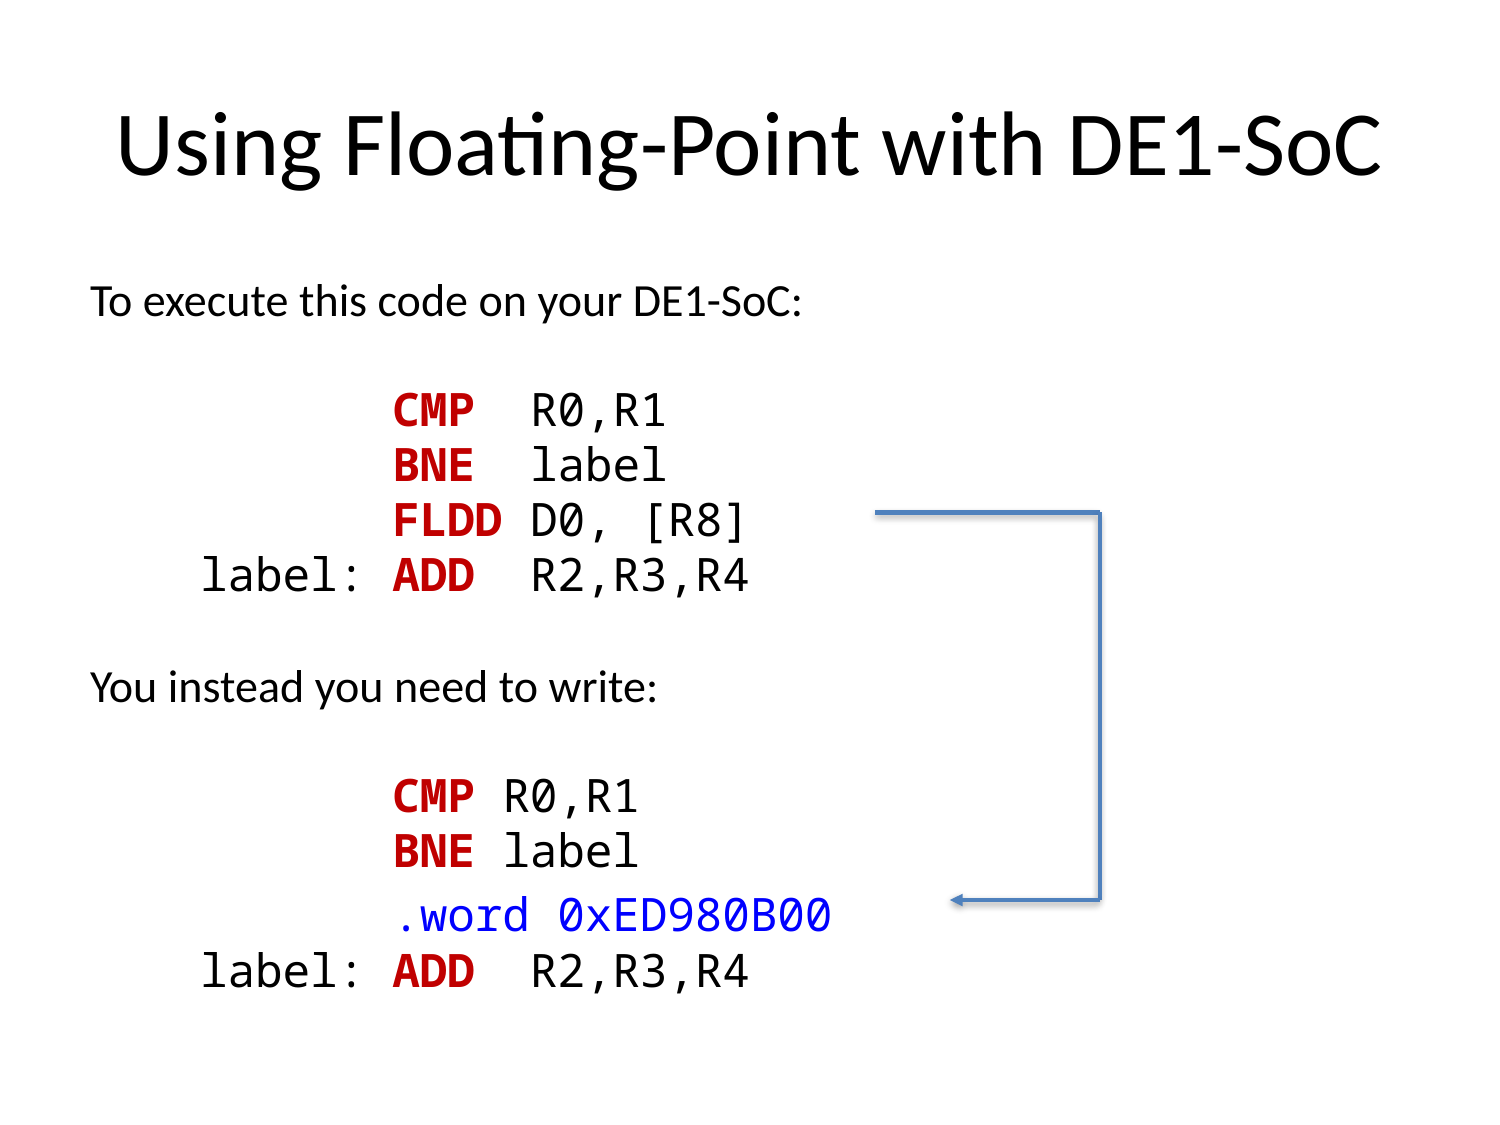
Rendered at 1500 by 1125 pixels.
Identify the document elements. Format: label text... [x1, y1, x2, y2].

list To execute this code on your DE1-SoC: CMP R0,R1 BNE label FLDD D0, [R8] label: ADD R2,R3,R4 You instead you need to write: CMP R0,R1 BNE label .word 0xED980B00 label: ADD R2,R3,R4 [75, 262, 1425, 1005]
title Using Floating-Point with DE1-SoC [75, 45, 1425, 233]
